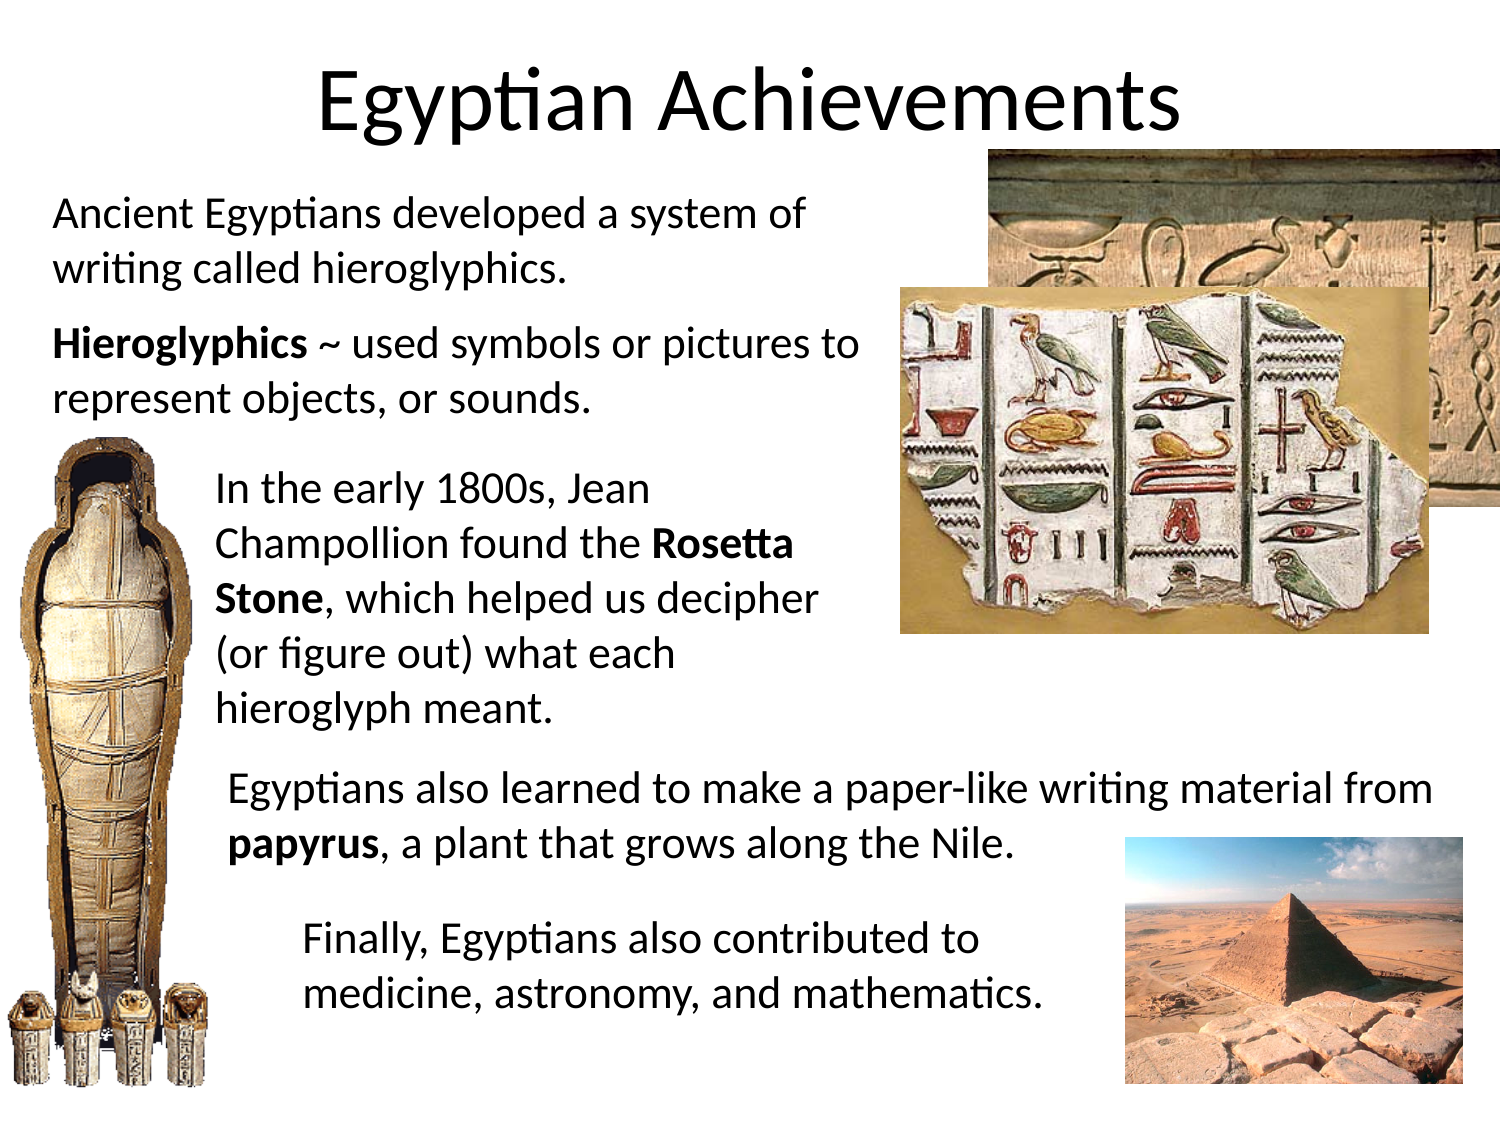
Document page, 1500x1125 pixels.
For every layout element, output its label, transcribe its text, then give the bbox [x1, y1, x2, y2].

text_box In the early 1800s, Jean Champollion found the Rosetta Stone, which helped us decipher (or figure out) what each hieroglyph meant. [219, 450, 875, 740]
picture [899, 149, 1500, 634]
picture [0, 437, 216, 1094]
title Egyptian Achievements [75, 0, 1425, 188]
text_box Ancient Egyptians developed a system of writing called hieroglyphics. Hieroglyphics ~ used symbols or pictures to represent objects, or sounds. [37, 174, 900, 430]
text_box Finally, Egyptians also contributed to medicine, astronomy, and mathematics. [287, 900, 1063, 1080]
text_box Egyptians also learned to make a paper-like writing material from papyrus, a plant that grows along the Nile. [219, 749, 1463, 875]
picture [1124, 837, 1463, 1084]
